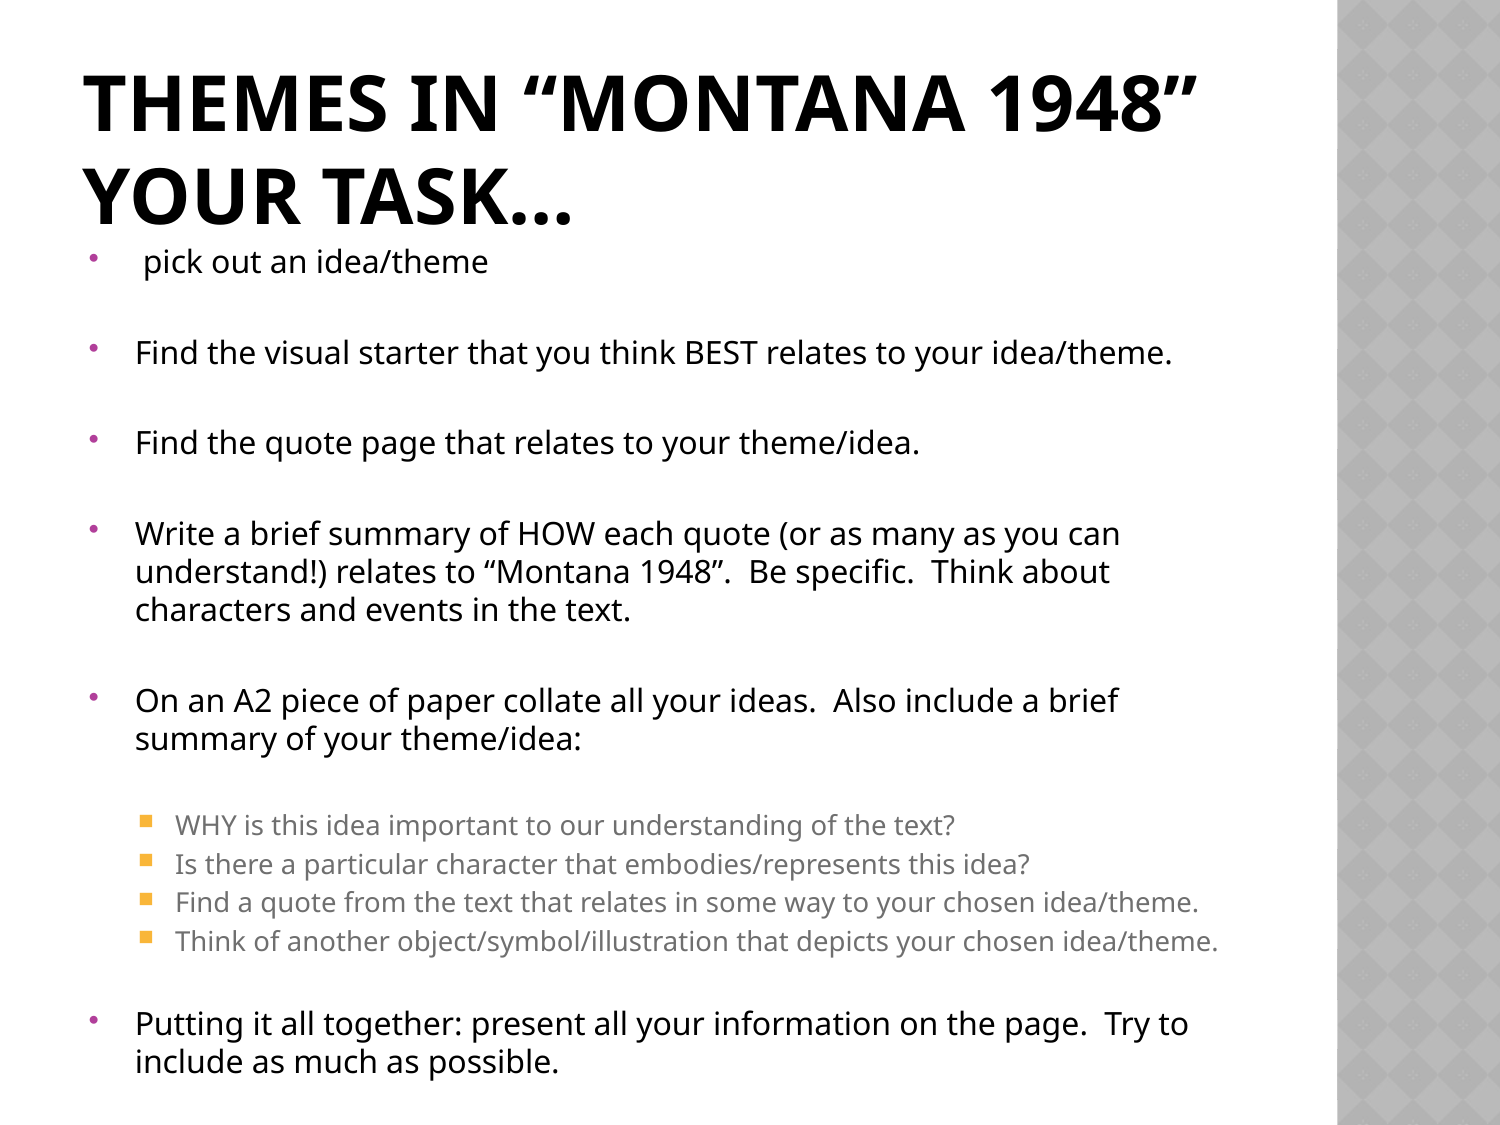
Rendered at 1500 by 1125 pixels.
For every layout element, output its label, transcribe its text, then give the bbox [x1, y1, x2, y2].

list pick out an idea/theme Find the visual starter that you think BEST relates to your idea/theme. Find the quote page that relates to your theme/idea. Write a brief summary of HOW each quote (or as many as you can understand!) relates to “Montana 1948”. Be specific. Think about characters and events in the text. On an A2 piece of paper collate all your ideas. Also include a brief summary of your theme/idea: WHY is this idea important to our understanding of the text? Is there a particular character that embodies/represents this idea? Find a quote from the text that relates in some way to your chosen idea/theme. Think of another object/symbol/illustration that depicts your chosen idea/theme. Putting it all together: present all your information on the page. Try to include as much as possible. [75, 234, 1263, 1102]
title Themes in “montana 1948” your task… [75, 52, 1263, 234]
